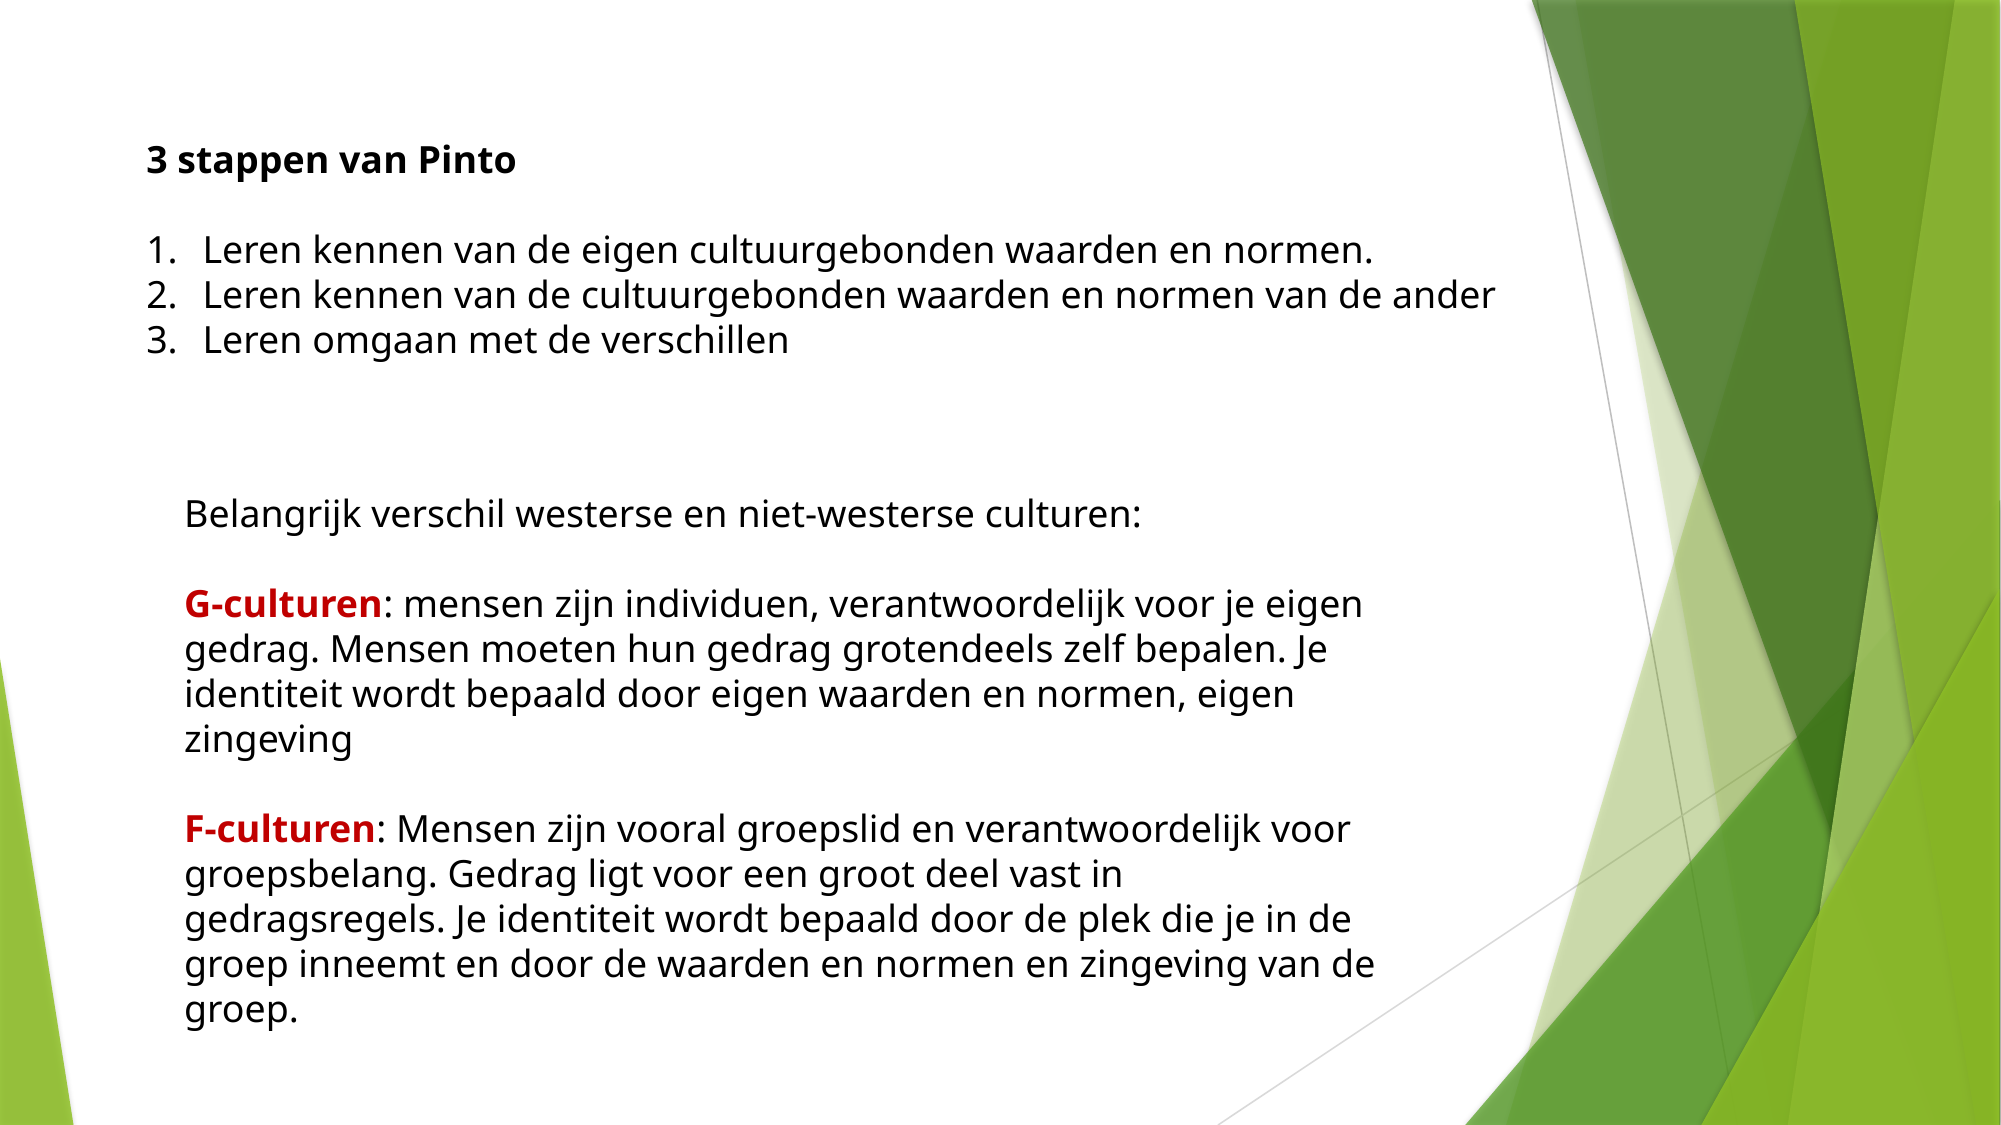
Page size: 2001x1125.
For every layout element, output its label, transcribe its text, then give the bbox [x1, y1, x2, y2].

text_box 3 stappen van Pinto Leren kennen van de eigen cultuurgebonden waarden en normen. Leren kennen van de cultuurgebonden waarden en normen van de ander Leren omgaan met de verschillen [131, 128, 1513, 369]
text_box Belangrijk verschil westerse en niet-westerse culturen: G-culturen: mensen zijn individuen, verantwoordelijk voor je eigen gedrag. Mensen moeten hun gedrag grotendeels zelf bepalen. Je identiteit wordt bepaald door eigen waarden en normen, eigen zingeving F-culturen: Mensen zijn vooral groepslid en verantwoordelijk voor groepsbelang. Gedrag ligt voor een groot deel vast in gedragsregels. Je identiteit wordt bepaald door de plek die je in de groep inneemt en door de waarden en normen en zingeving van de groep. [169, 482, 1409, 1038]
